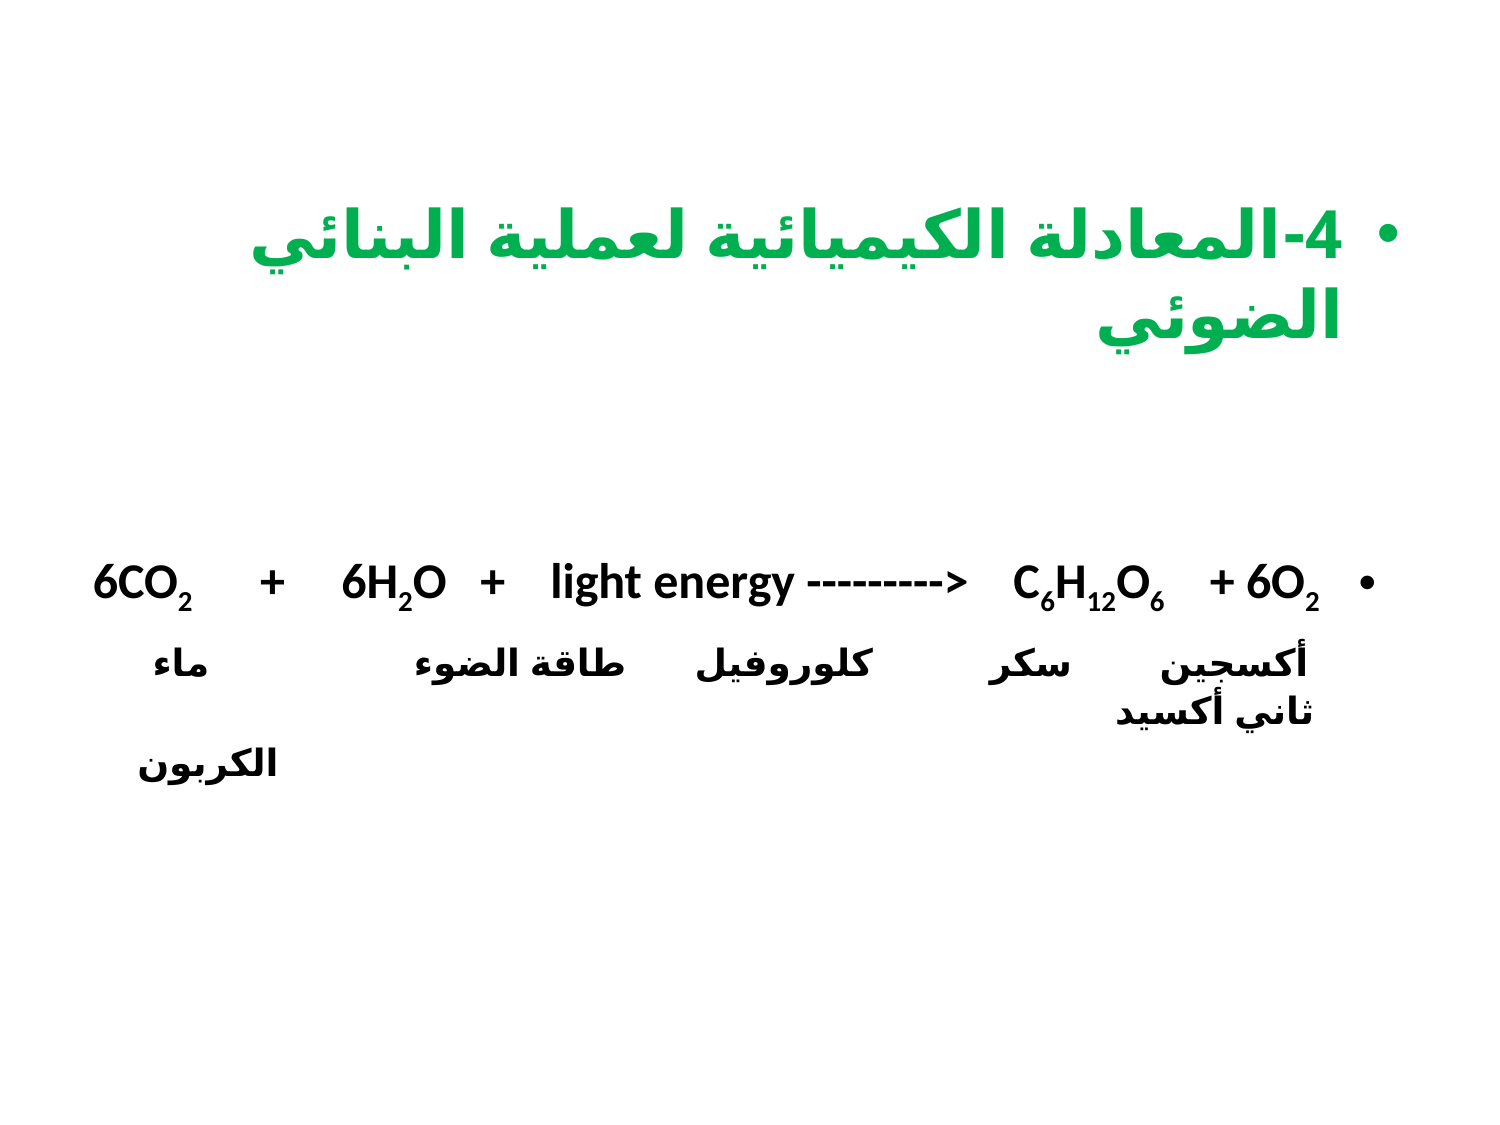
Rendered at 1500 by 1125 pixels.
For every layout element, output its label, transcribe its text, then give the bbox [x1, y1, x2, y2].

list 4-المعادلة الكيميائية لعملية البنائي الضوئي 6CO2 + 6H2O + light energy ---------> C6H12O6 + 6O2 أكسجين سكر كلوروفيل طاقة الضوء ماء ثاني أكسيد الكربون [64, 184, 1415, 927]
